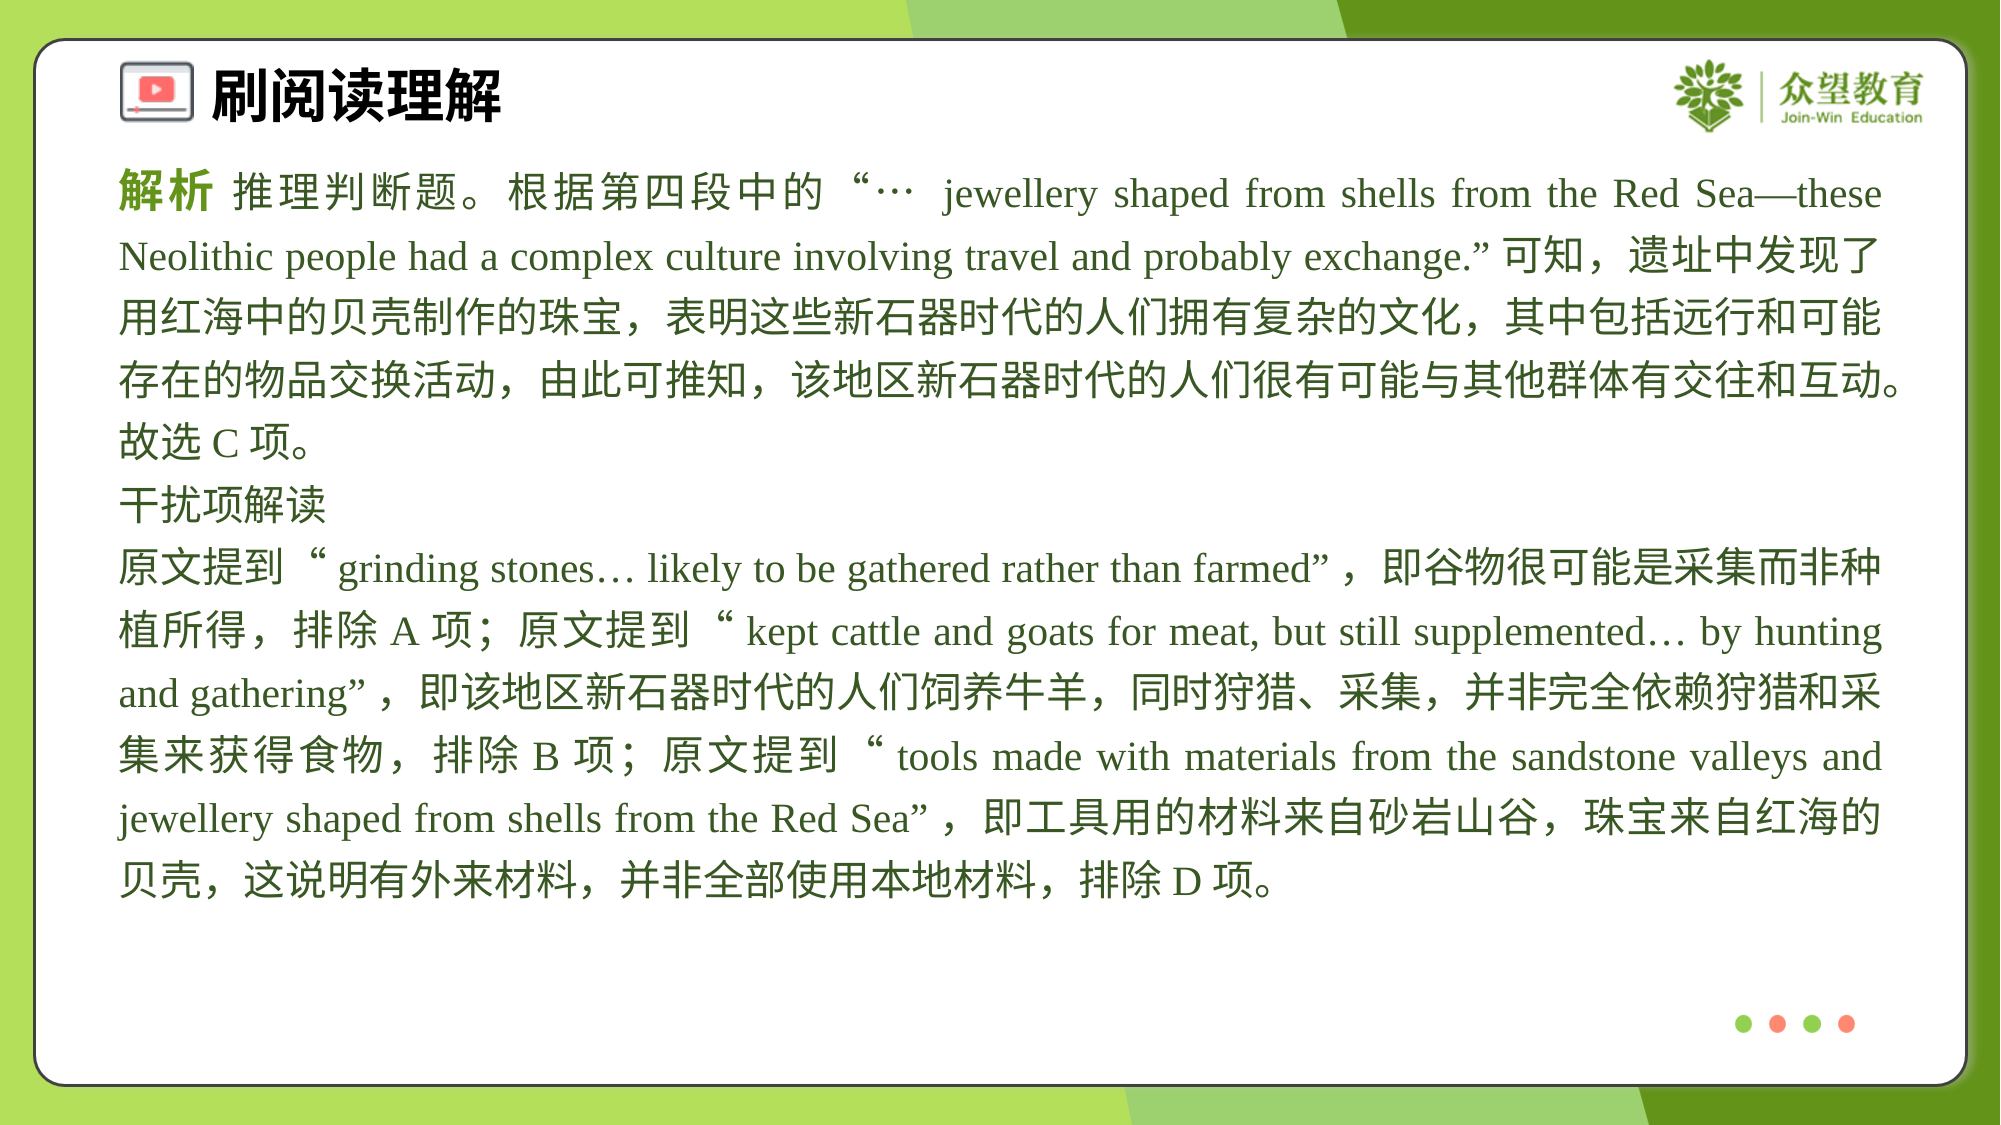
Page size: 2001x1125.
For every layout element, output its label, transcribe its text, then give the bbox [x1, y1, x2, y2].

text_box 解析 推理判断题。根据第四段中的“… jewellery shaped from shells from the Red Sea—these Neolithic people had a complex culture involving travel and probably exchange.”可知，遗址中发现了用红海中的贝壳制作的珠宝，表明这些新石器时代的人们拥有复杂的文化，其中包括远行和可能存在的物品交换活动，由此可推知，该地区新石器时代的人们很有可能与其他群体有交往和互动。故选C项。 干扰项解读 原文提到“grinding stones… likely to be gathered rather than farmed”，即谷物很可能是采集而非种植所得，排除A项；原文提到“kept cattle and goats for meat, but still supplemented… by hunting and gathering”，即该地区新石器时代的人们饲养牛羊，同时狩猎、采集，并非完全依赖狩猎和采集来获得食物，排除B项；原文提到“tools made with materials from the sandstone valleys and jewellery shaped from shells from the Red Sea”，即工具用的材料来自砂岩山谷，珠宝来自红海的贝壳，这说明有外来材料，并非全部使用本地材料，排除D项。 [118, 147, 1883, 899]
picture [0, 0, 2000, 1125]
